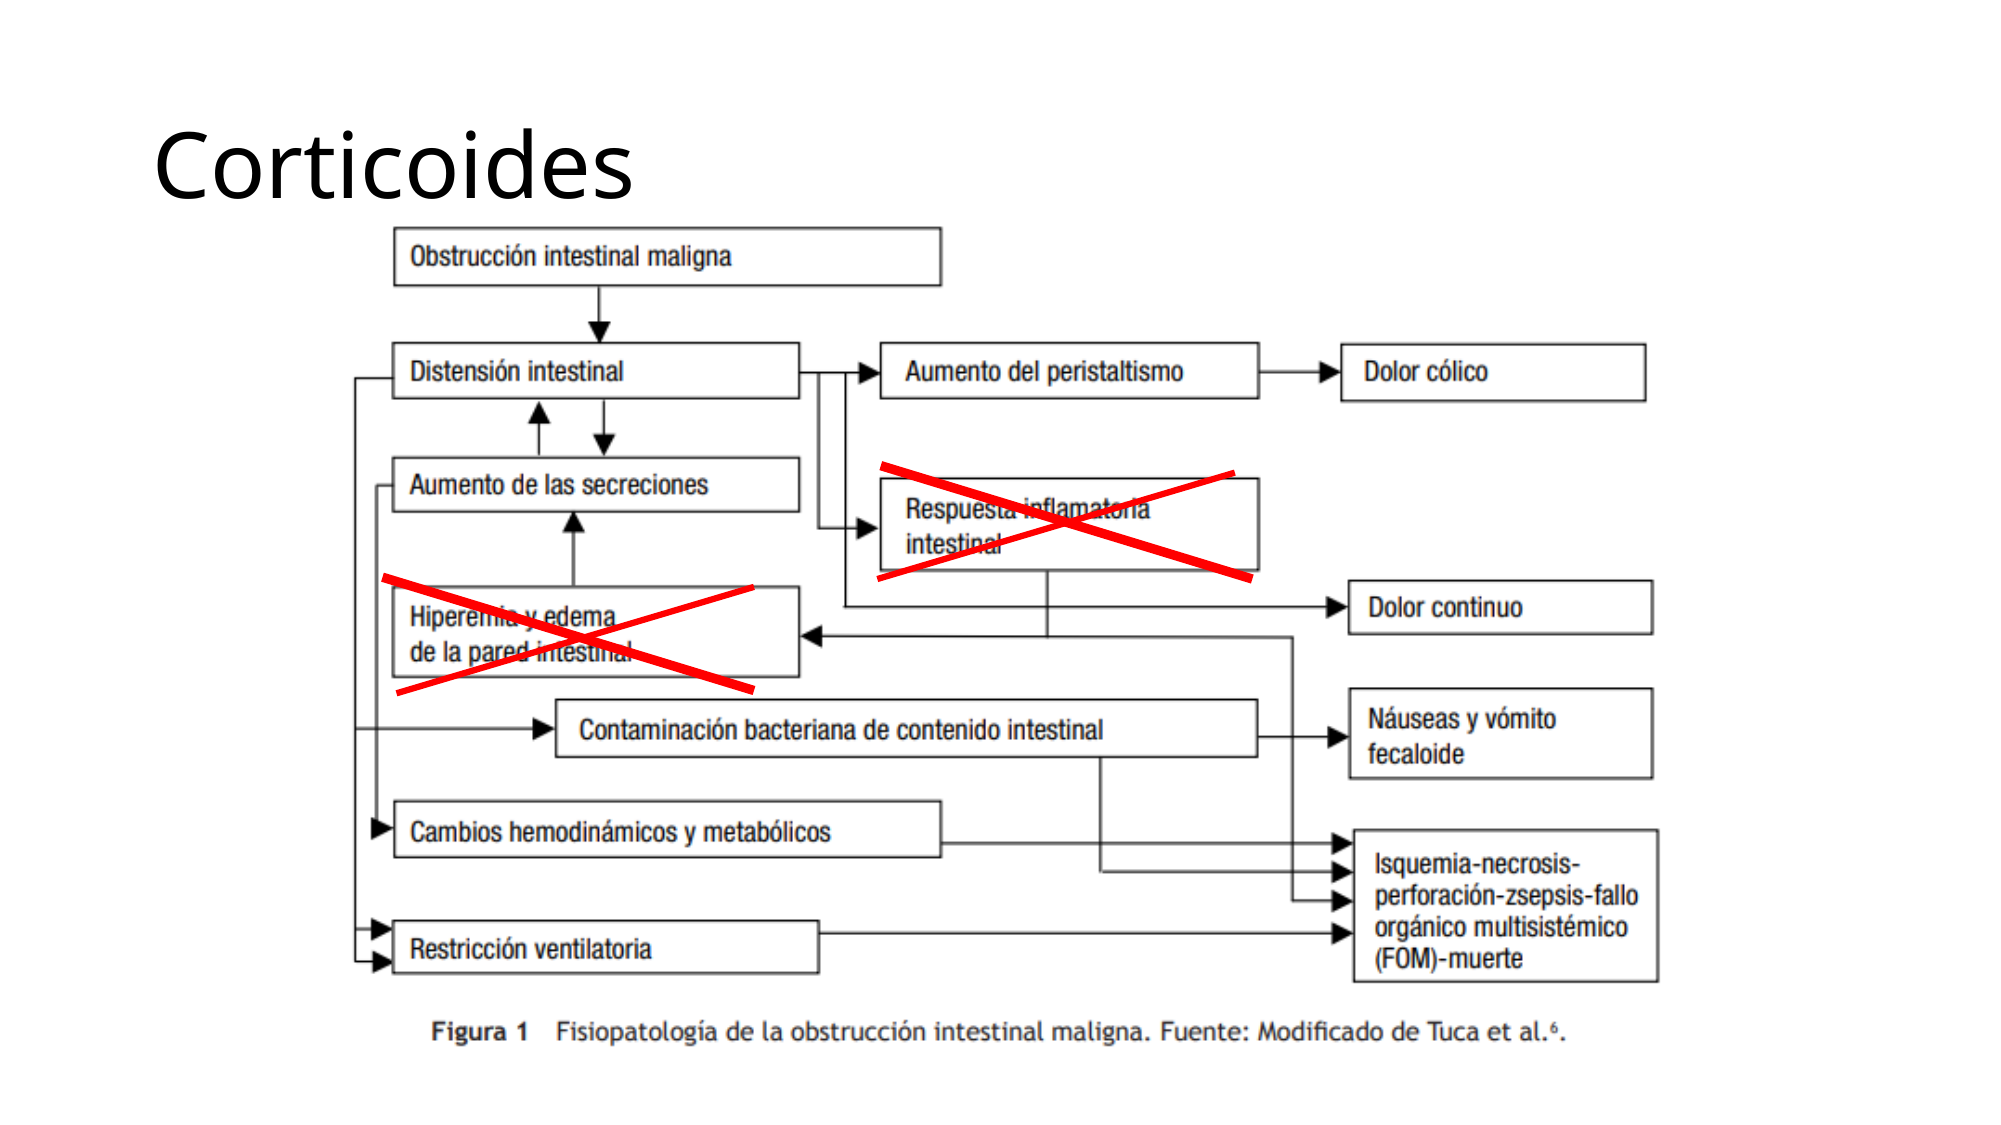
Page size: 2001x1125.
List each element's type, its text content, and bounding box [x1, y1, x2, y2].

title Corticoides [137, 59, 1863, 278]
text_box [880, 465, 1253, 580]
picture [325, 216, 1675, 1052]
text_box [877, 472, 1235, 580]
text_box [382, 577, 755, 691]
